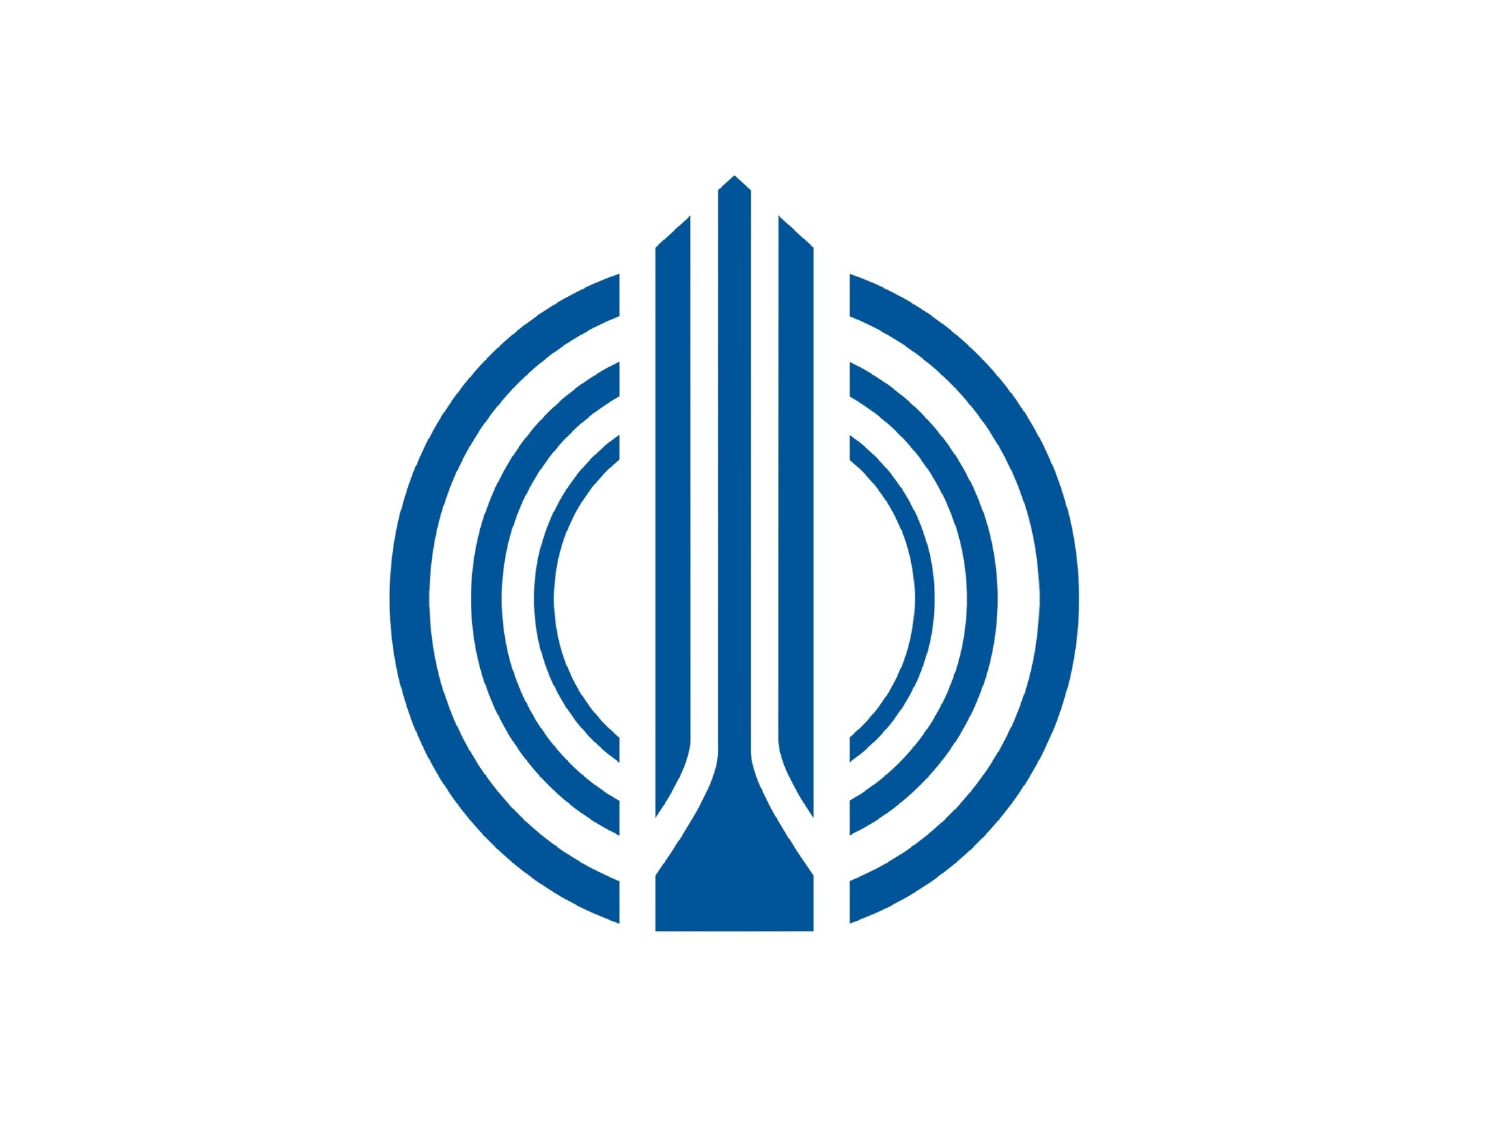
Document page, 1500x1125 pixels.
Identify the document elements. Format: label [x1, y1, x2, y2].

picture [277, 1, 1191, 978]
